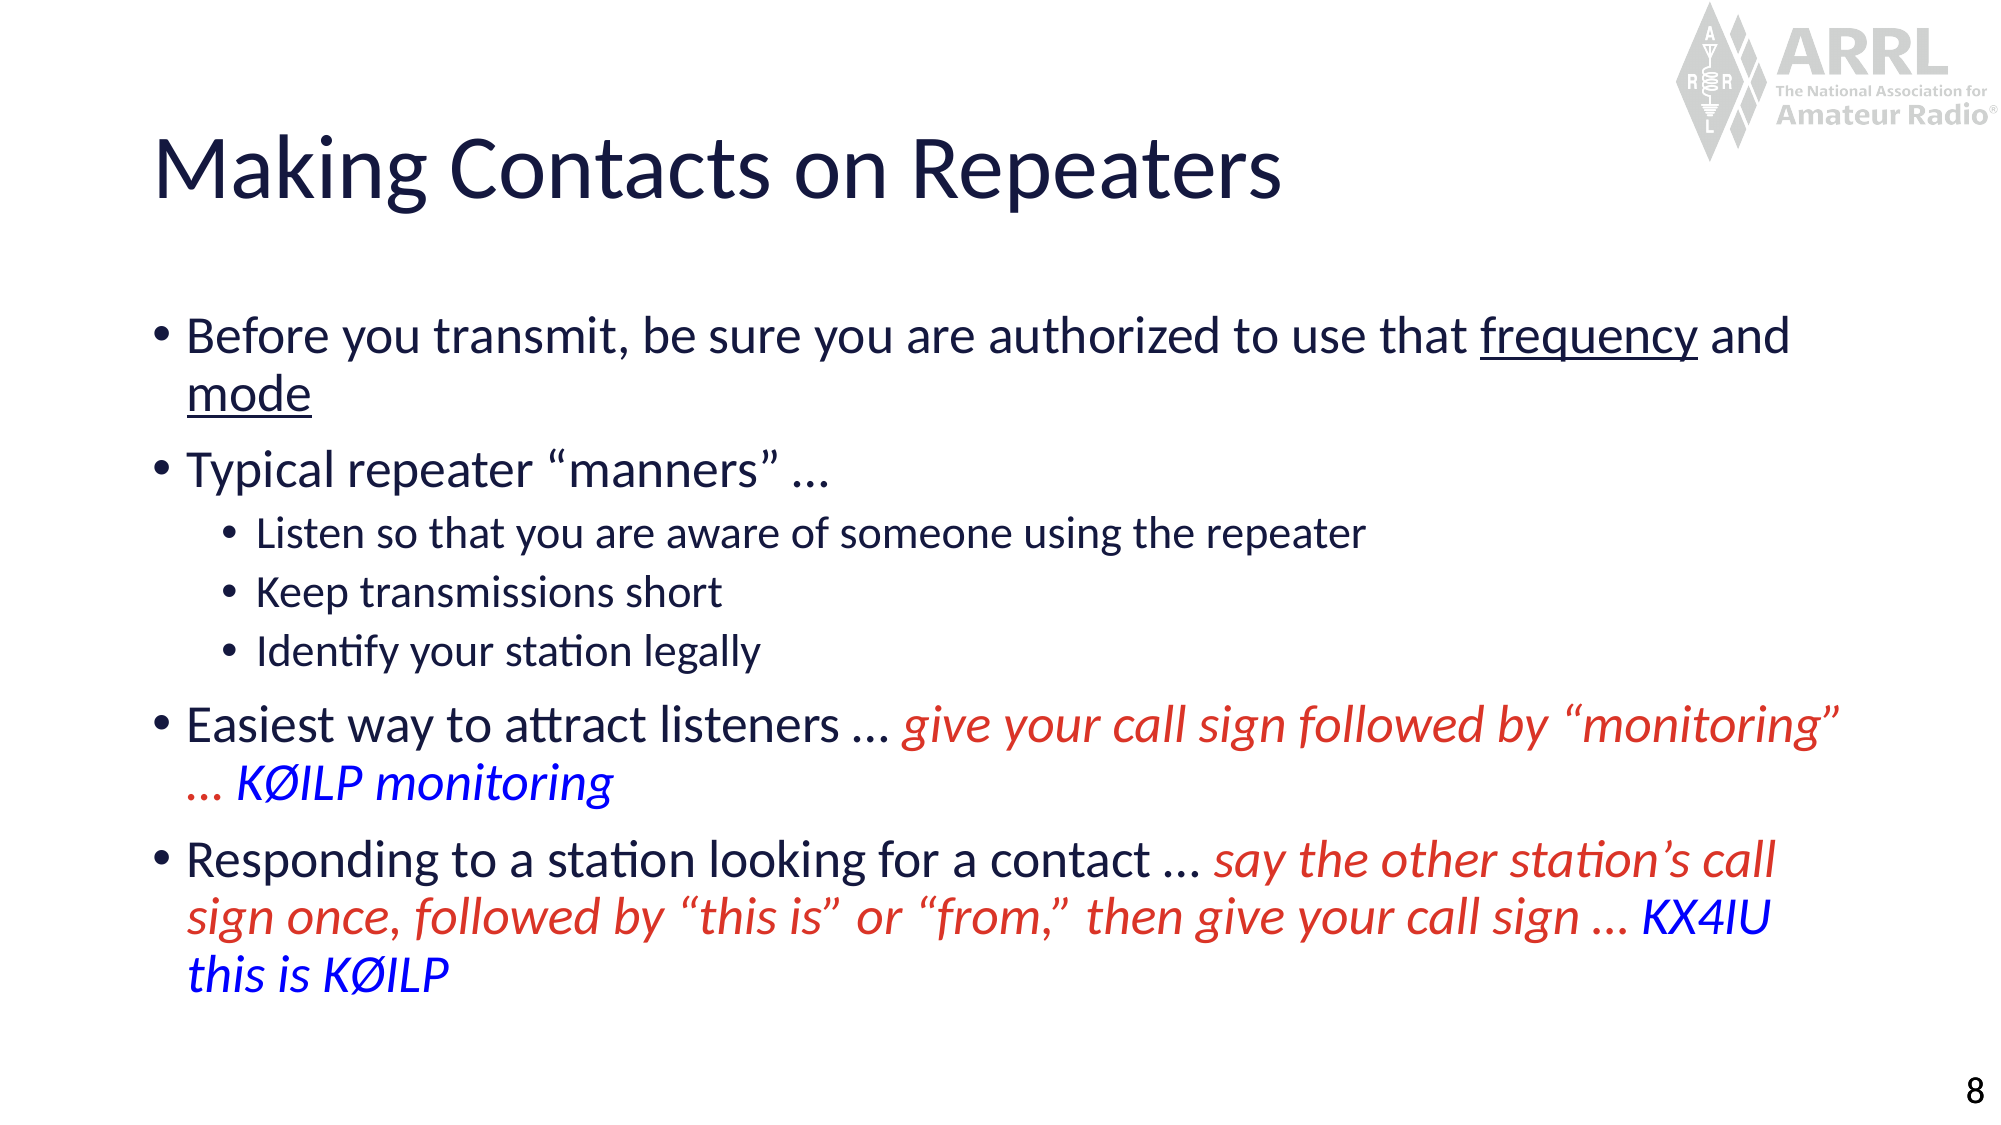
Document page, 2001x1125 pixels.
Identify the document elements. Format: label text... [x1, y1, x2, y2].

title Making Contacts on Repeaters [137, 59, 1863, 278]
picture [1674, 0, 2000, 164]
list Before you transmit, be sure you are authorized to use that frequency and mode Typical repeater “manners” … Listen so that you are aware of someone using the repeater Keep transmissions short Identify your station legally Easiest way to attract listeners … give your call sign followed by “monitoring” … KØILP monitoring Responding to a station looking for a contact … say the other station’s call sign once, followed by “this is” or “from,” then give your call sign … KX4IU this is KØILP [137, 299, 1863, 1014]
